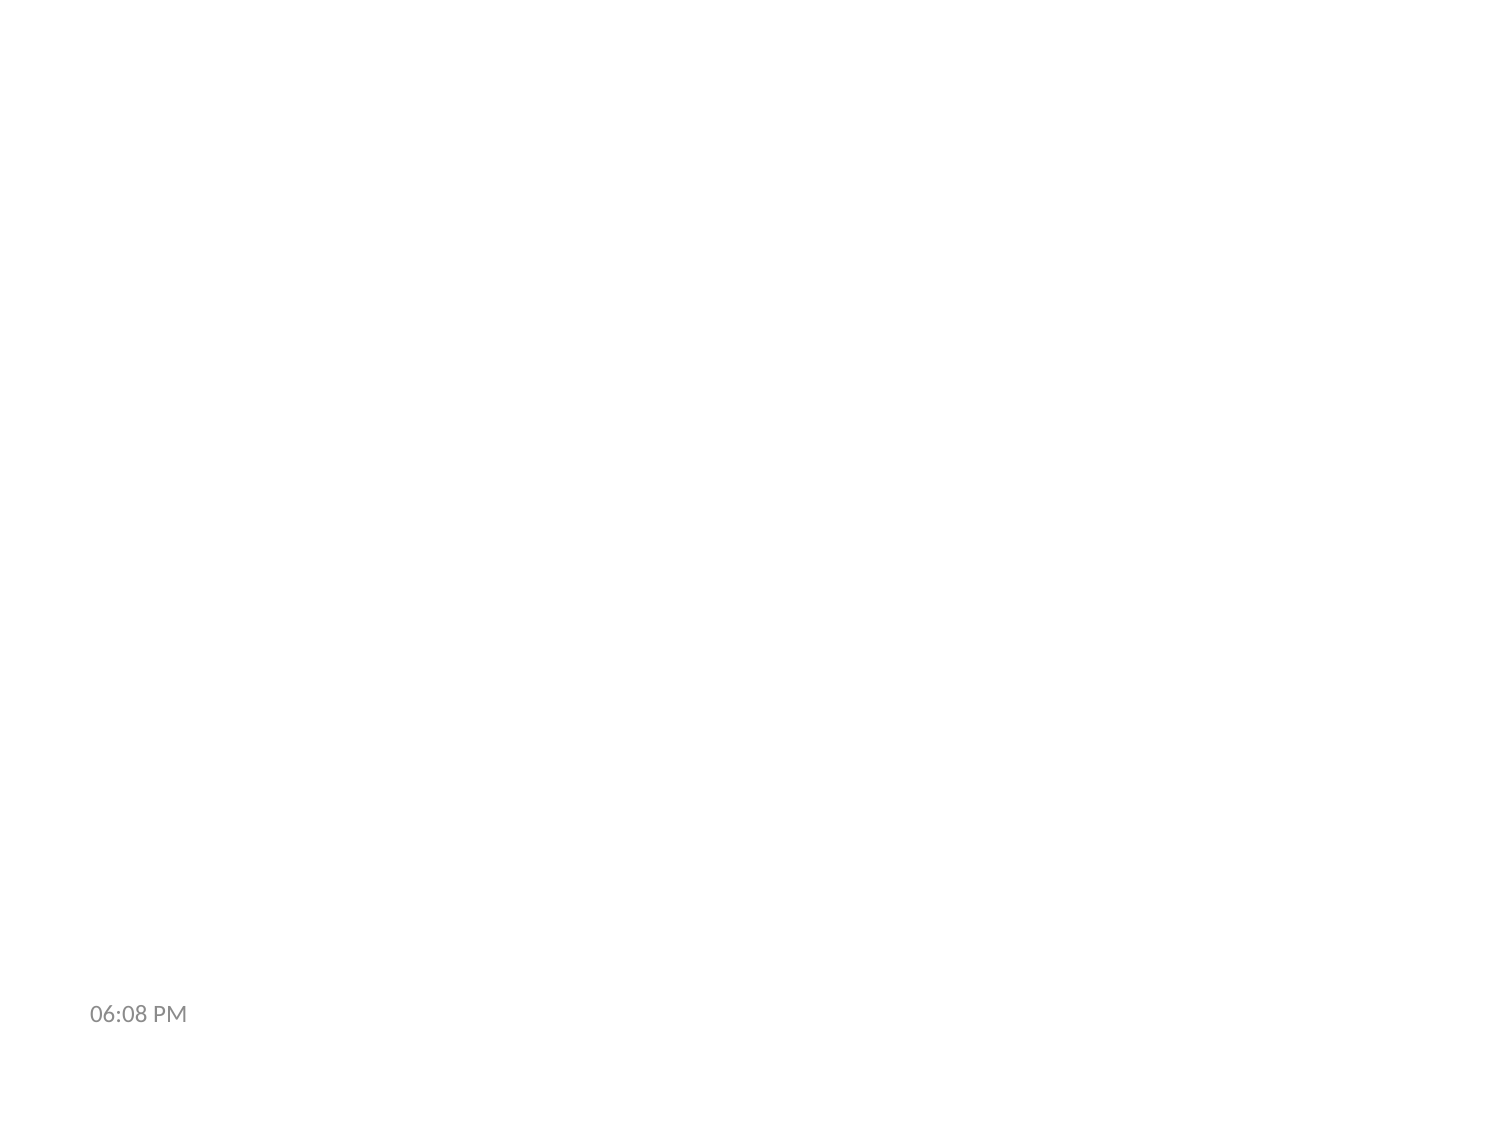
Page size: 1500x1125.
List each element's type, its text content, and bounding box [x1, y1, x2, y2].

text_box 3:35 PM [75, 982, 425, 1043]
